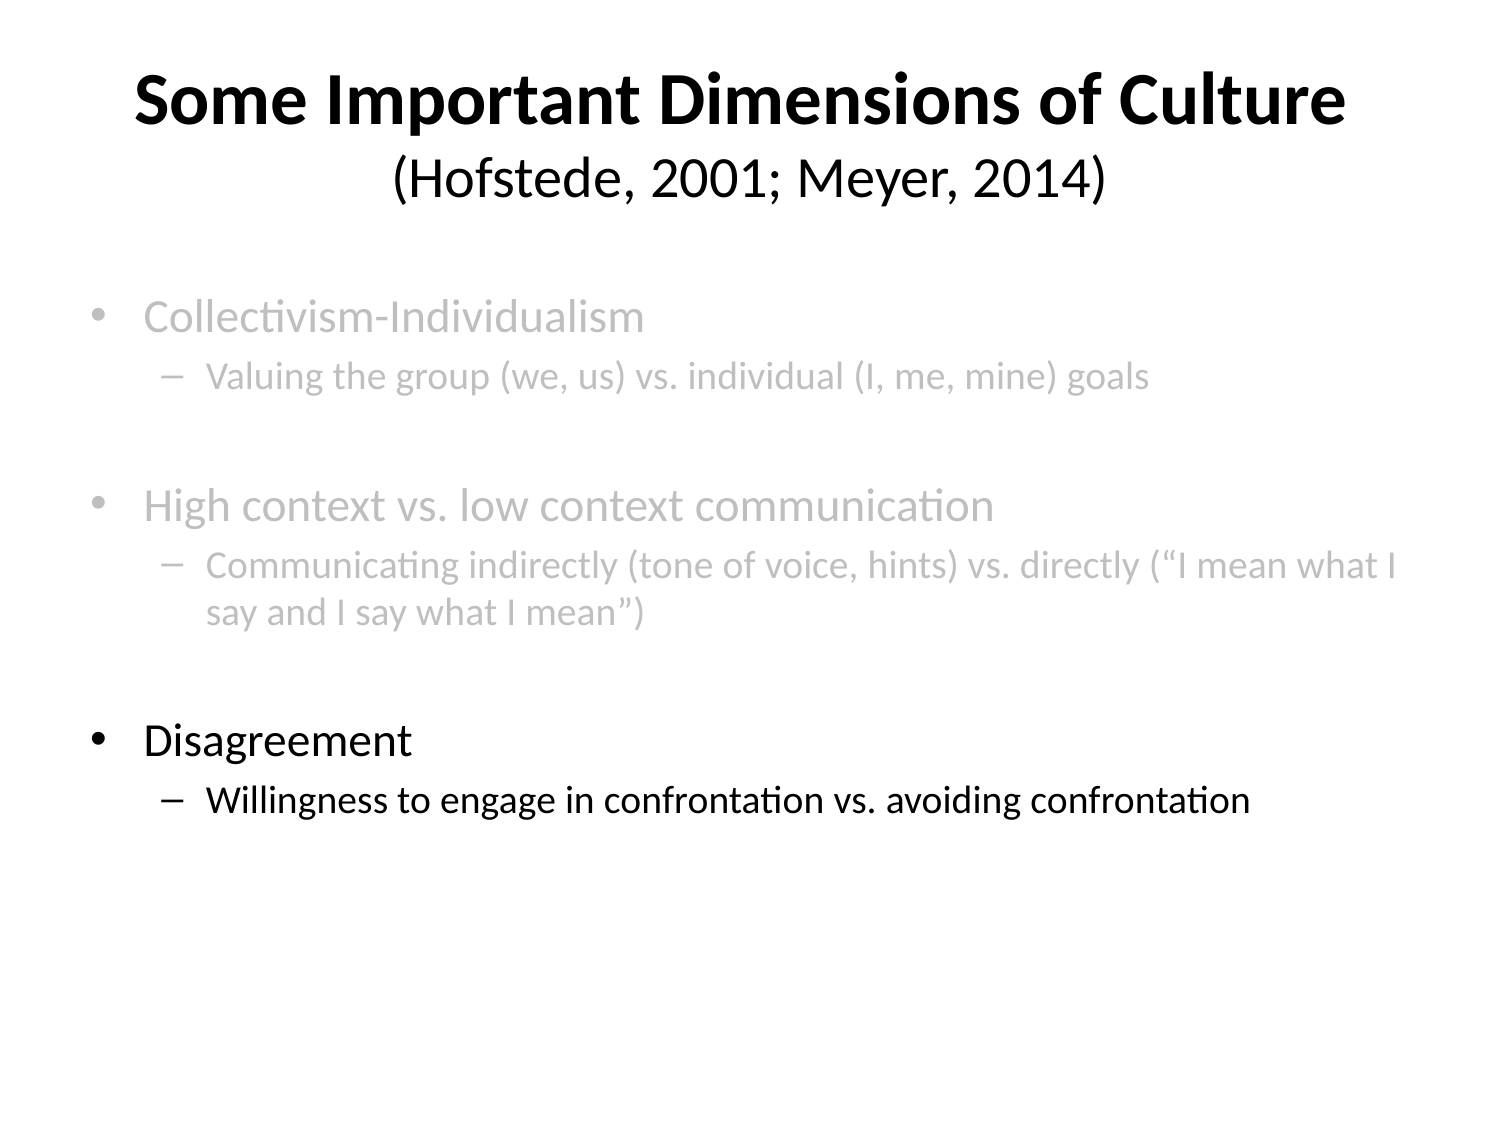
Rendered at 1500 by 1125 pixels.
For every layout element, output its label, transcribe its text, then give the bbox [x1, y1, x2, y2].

title Some Important Dimensions of Culture (Hofstede, 2001; Meyer, 2014) [75, 35, 1425, 224]
list Collectivism-Individualism Valuing the group (we, us) vs. individual (I, me, mine) goals High context vs. low context communication Communicating indirectly (tone of voice, hints) vs. directly (“I mean what I say and I say what I mean”) Disagreement Willingness to engage in confrontation vs. avoiding confrontation Time orientation Flexible vs. strict attitude towards time [75, 277, 1425, 1021]
